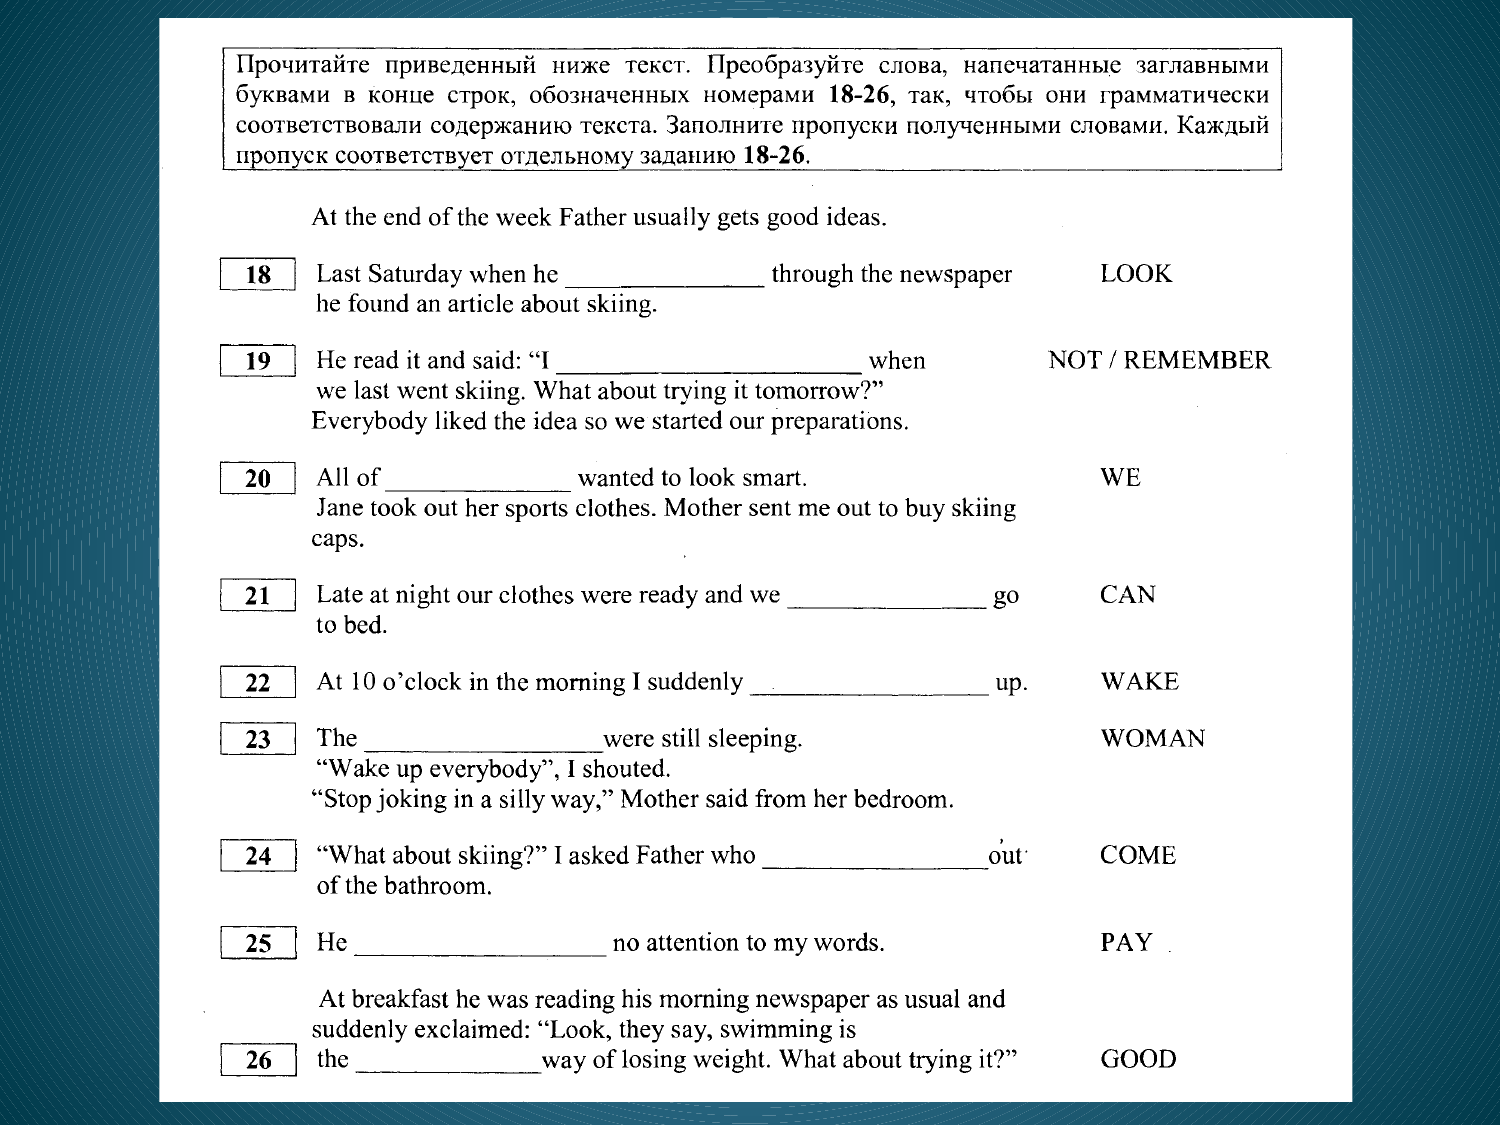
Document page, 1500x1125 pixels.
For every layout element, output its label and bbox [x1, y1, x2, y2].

picture [159, 17, 1353, 1103]
